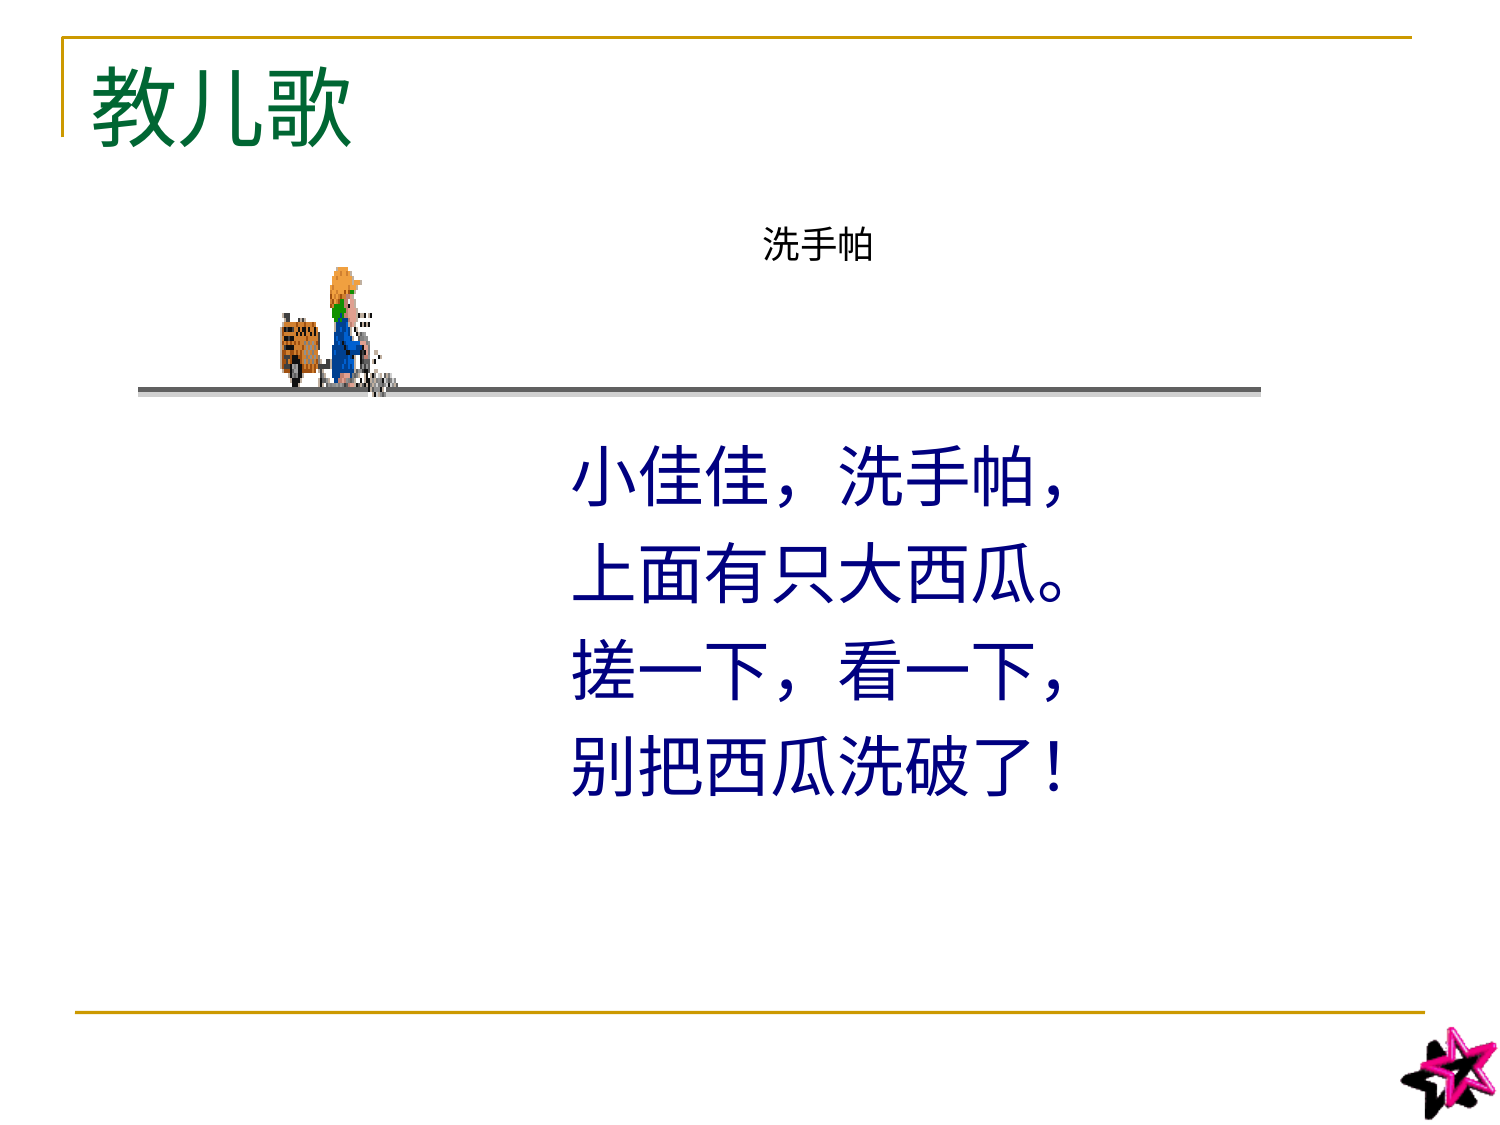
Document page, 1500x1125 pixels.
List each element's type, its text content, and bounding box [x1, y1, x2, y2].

text_box 洗手帕 [594, 213, 1044, 265]
title 教儿歌 [75, 45, 373, 173]
table_header [0, 43, 555, 915]
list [1399, 1024, 1500, 1125]
table_header 小佳佳，洗手帕， 上面有只大西瓜。 搓一下，看一下， 别把西瓜洗破了！ [555, 43, 1435, 915]
text_box [734, 704, 766, 800]
picture [138, 266, 1261, 397]
